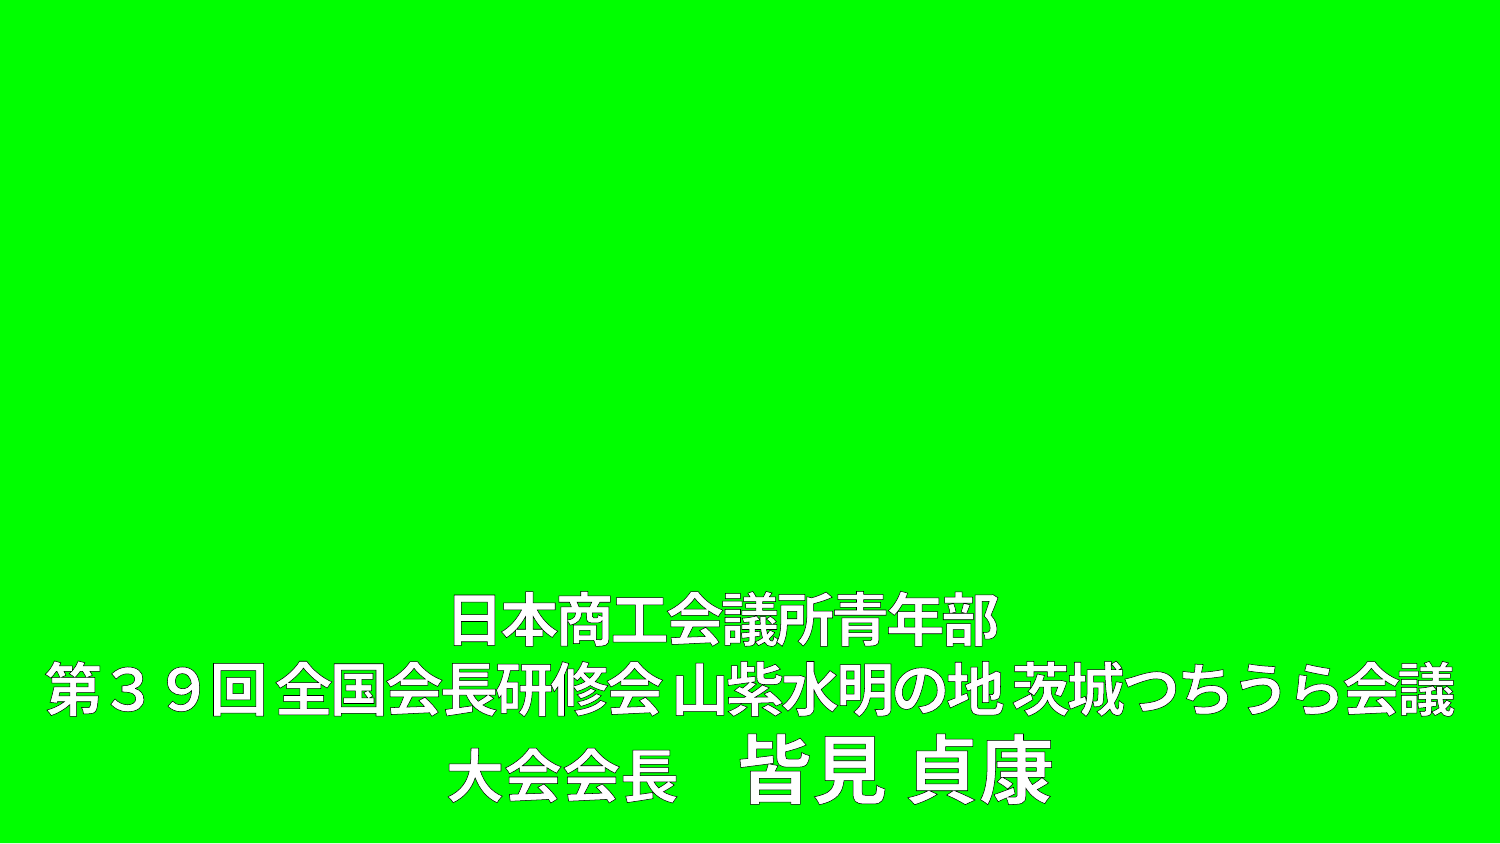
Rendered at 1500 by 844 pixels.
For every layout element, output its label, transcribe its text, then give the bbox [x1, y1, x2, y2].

text_box 日本商工会議所青年部 第３９回 全国会長研修会 山紫水明の地 茨城つちうら会議 大会会長 皆見 貞康 [0, 575, 1500, 821]
